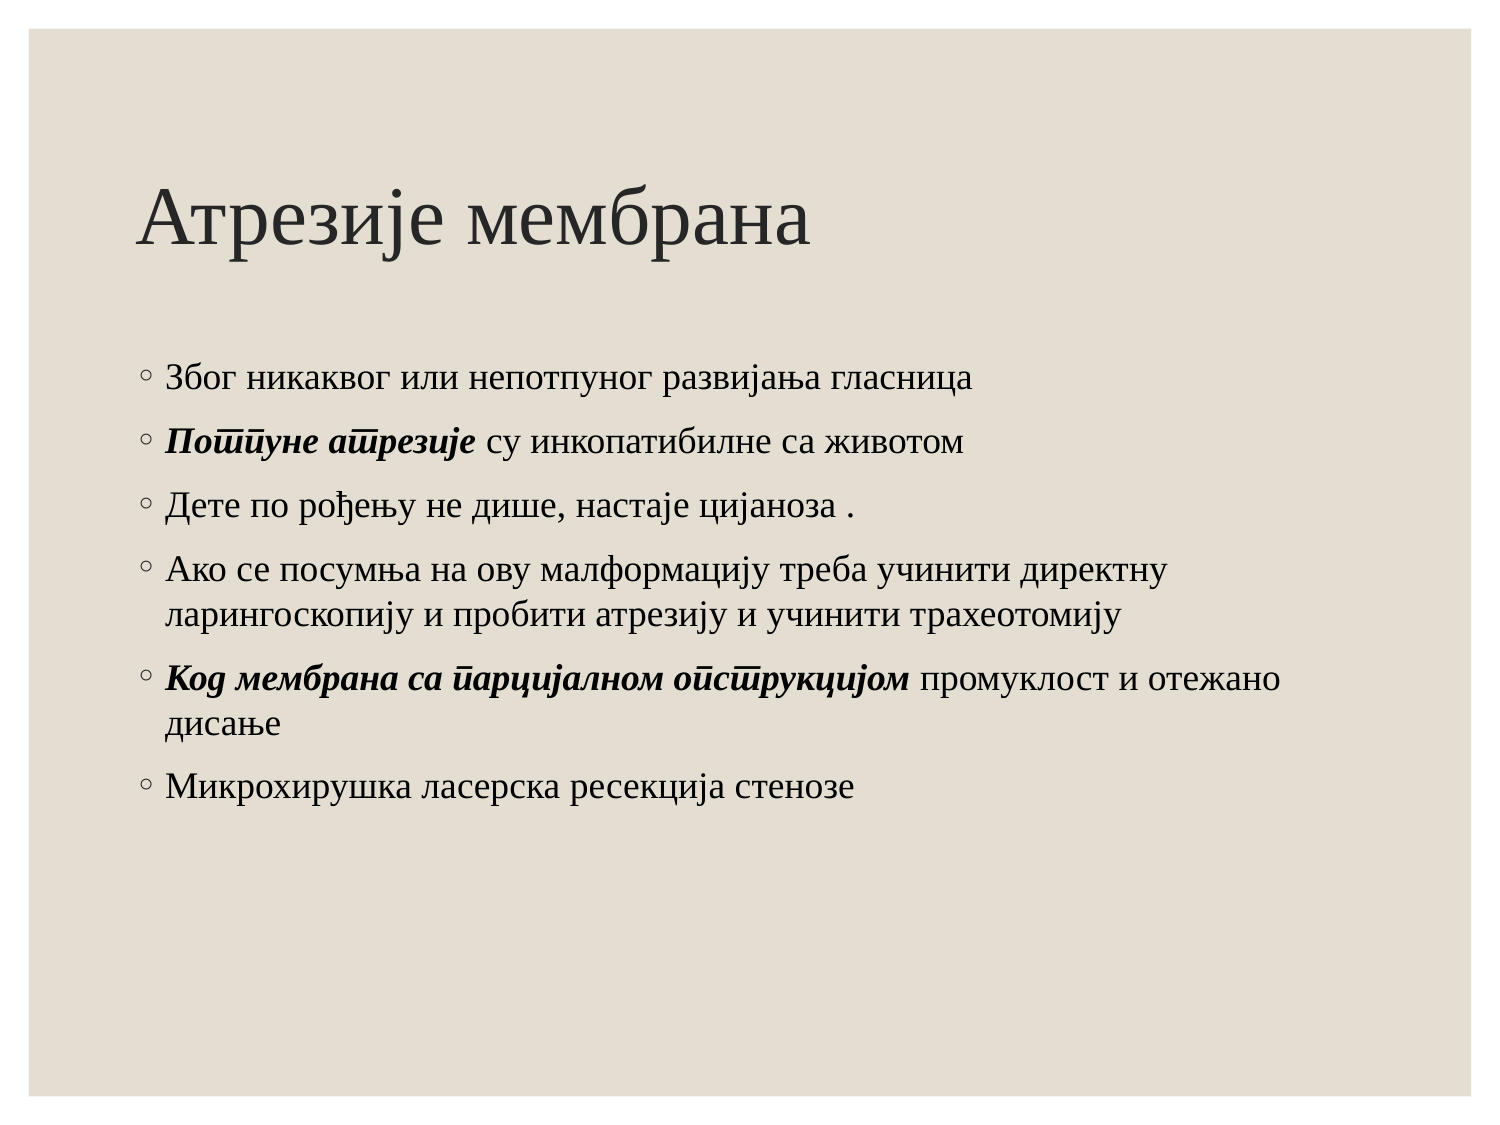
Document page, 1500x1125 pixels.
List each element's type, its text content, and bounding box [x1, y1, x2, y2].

list Због никаквог или непотпуног развијања гласница Потпуне атрезије су инкопатибилне са животом Дете по рођењу не дише, настаје цијаноза . Ако се посумња на ову малформацију треба учинити директну ларингоскопију и пробити атрезију и учинити трахеотомију Код мембрана са парцијалном опструкцијом промуклост и отежано дисање Микрохирушка ласерска ресекција стенозе [120, 345, 1380, 990]
title Атрезије мембрана [120, 105, 1380, 331]
